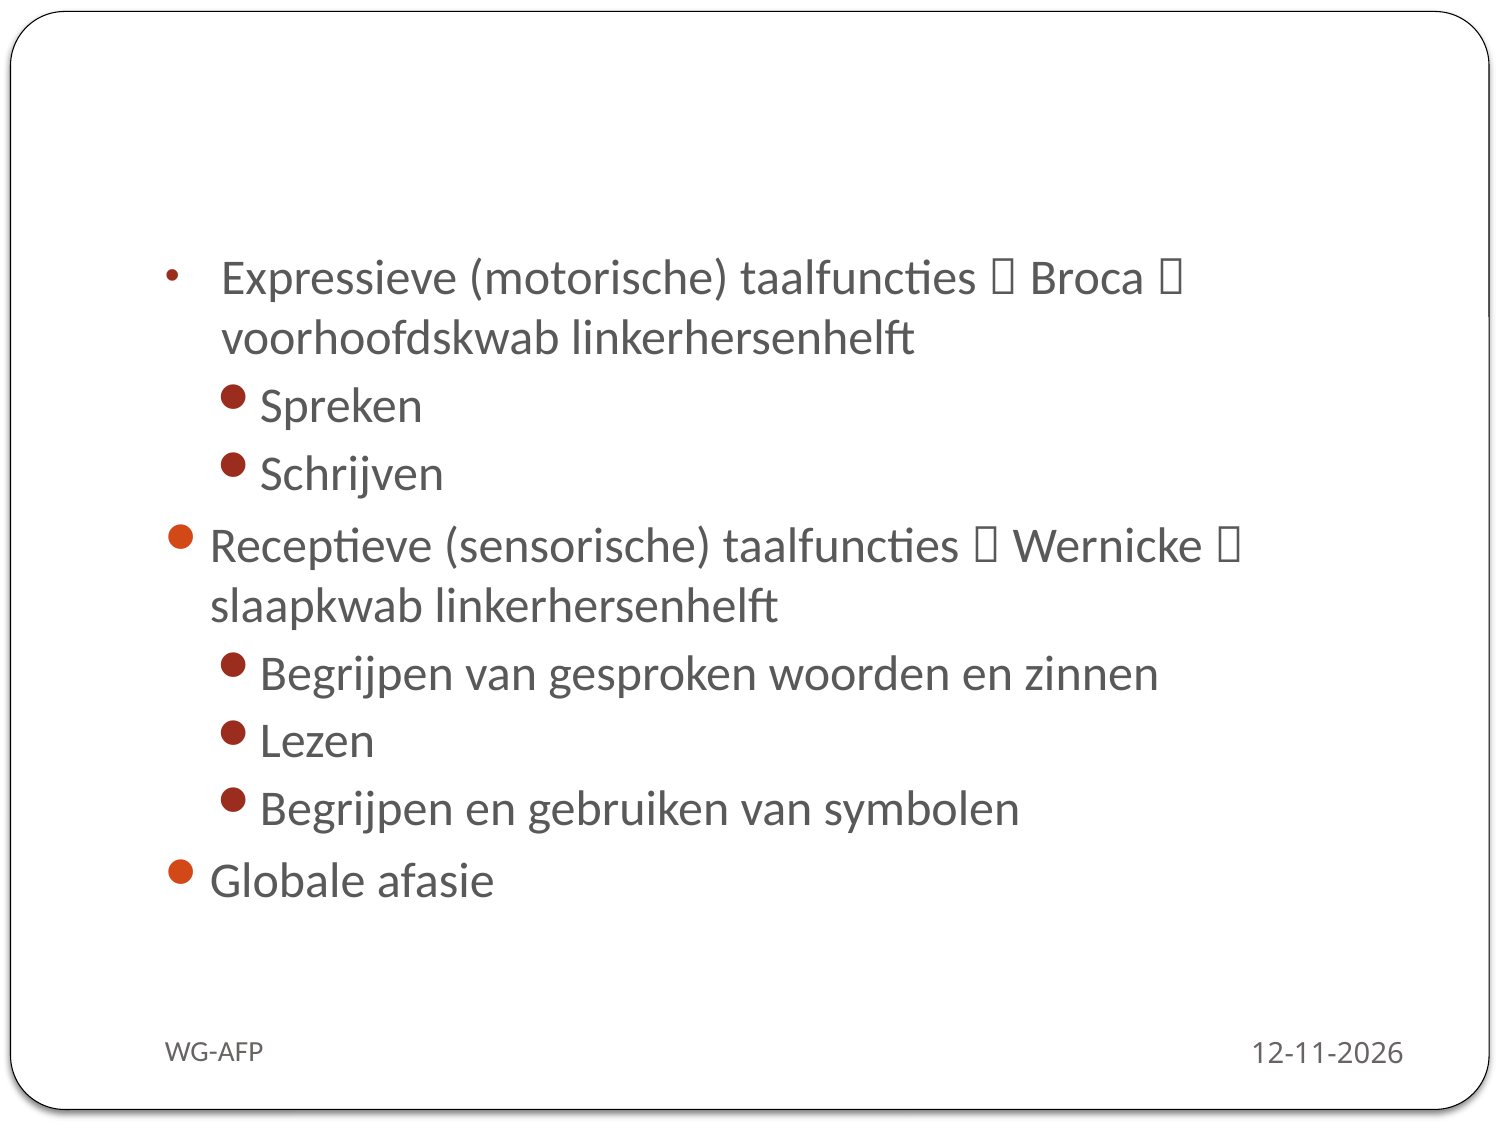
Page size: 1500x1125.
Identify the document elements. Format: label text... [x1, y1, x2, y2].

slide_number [1012, 1015, 1419, 1094]
list Expressieve (motorische) taalfuncties  Broca  voorhoofdskwab linkerhersenhelft Spreken Schrijven Receptieve (sensorische) taalfuncties  Wernicke  slaapkwab linkerhersenhelft Begrijpen van gesproken woorden en zinnen Lezen Begrijpen en gebruiken van symbolen Globale afasie [150, 237, 1425, 988]
footer WG-AFP [150, 1012, 800, 1088]
